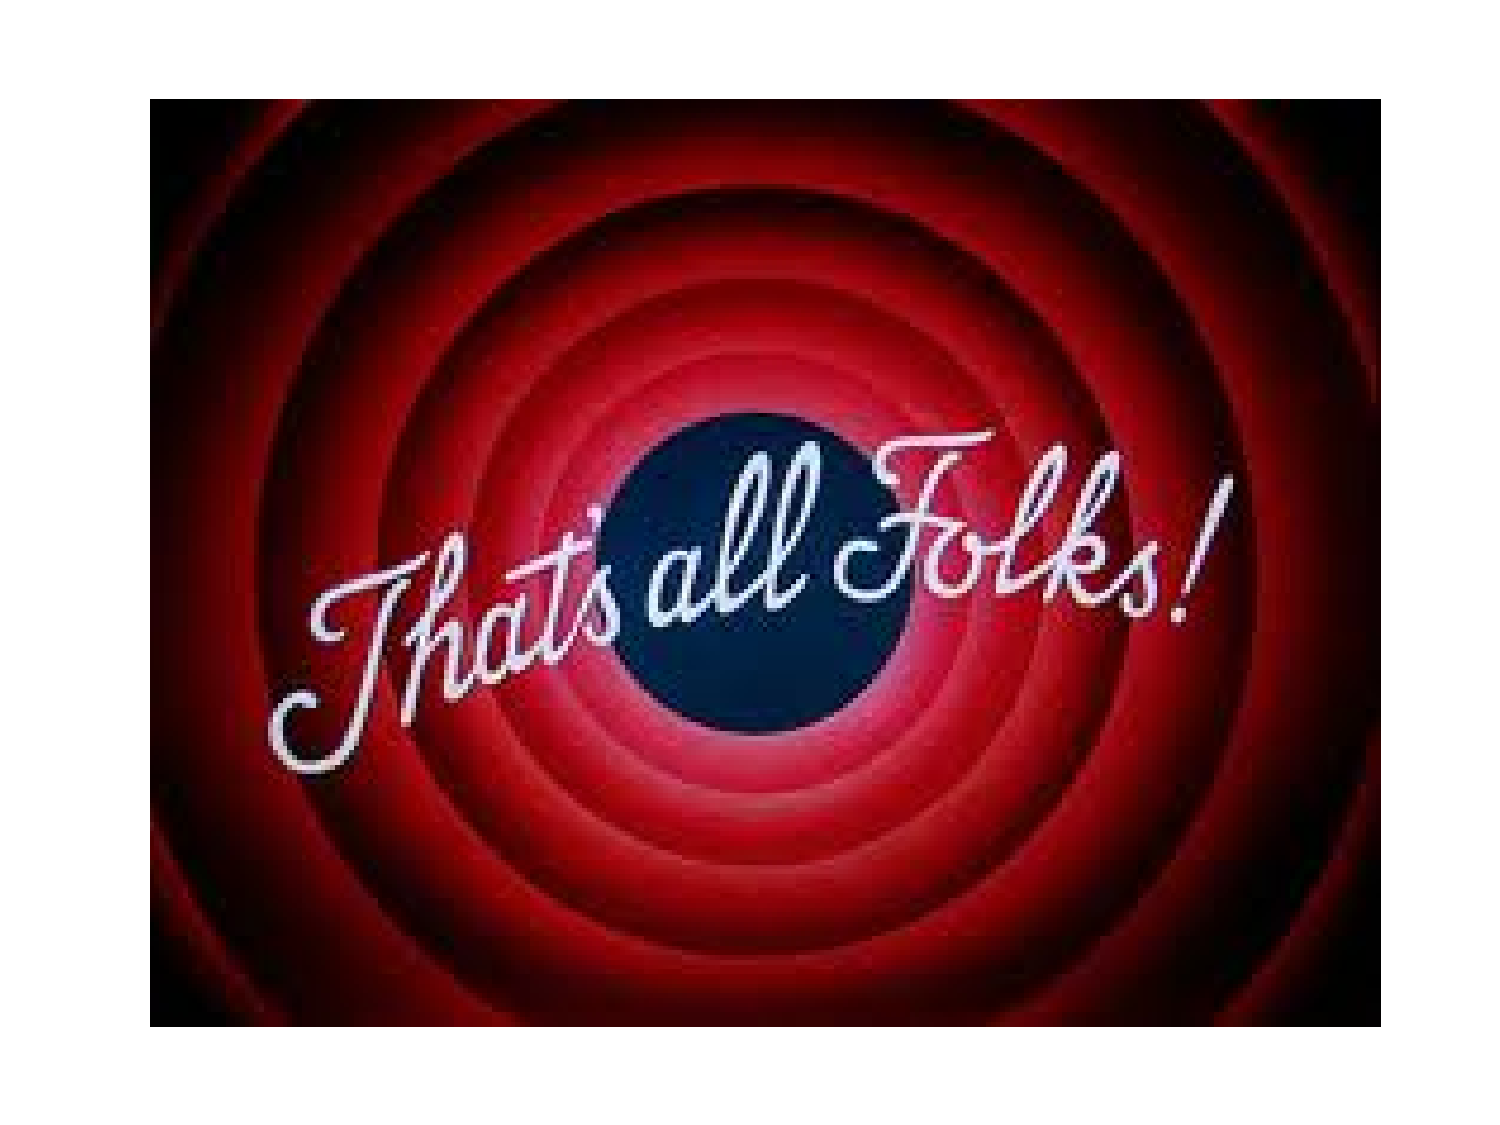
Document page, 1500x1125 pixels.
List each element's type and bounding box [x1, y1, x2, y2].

picture [149, 99, 1382, 1027]
